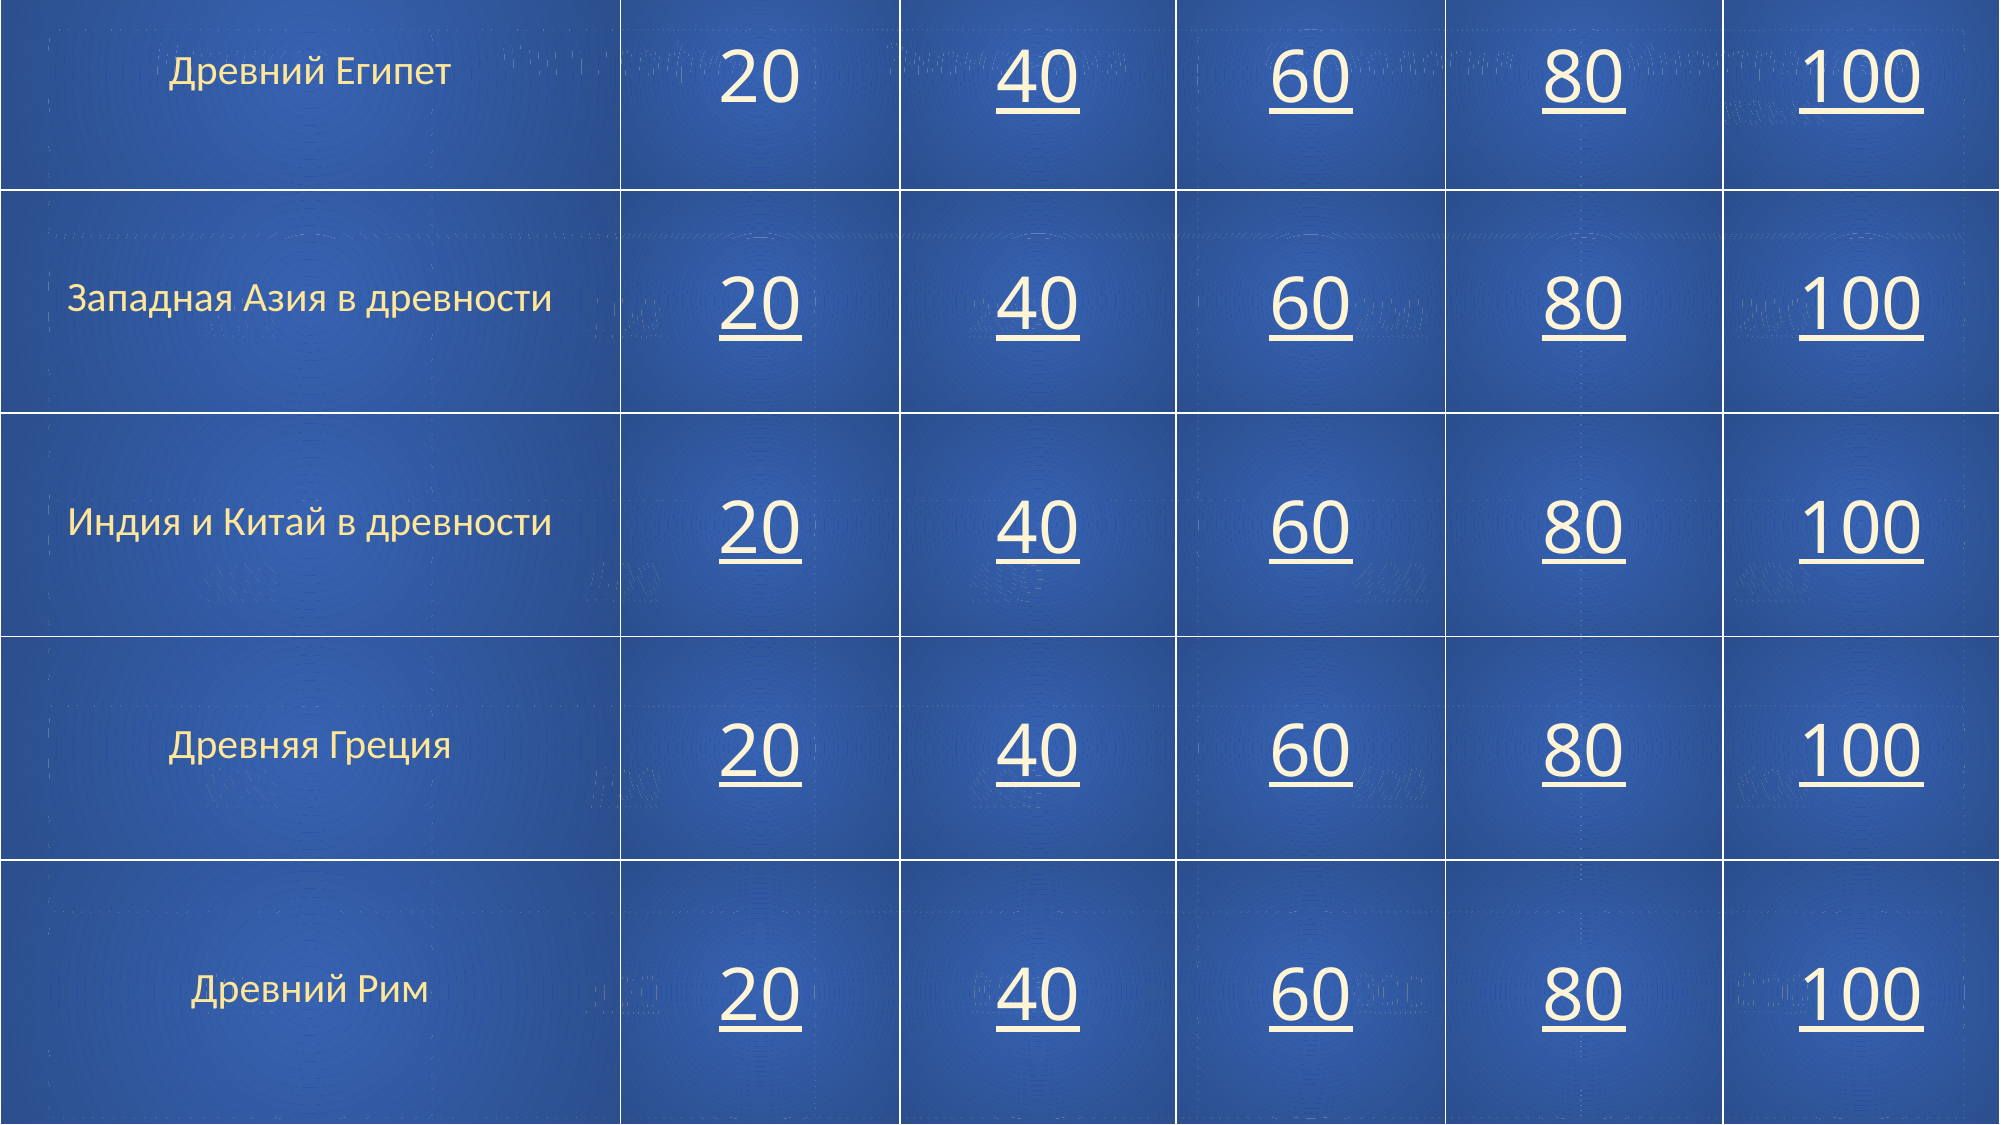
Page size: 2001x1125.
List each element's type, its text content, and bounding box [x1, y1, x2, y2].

table_cell 40 [901, 414, 1175, 636]
table_cell 60 [1177, 414, 1445, 636]
table_cell 60 [1177, 191, 1445, 412]
table_cell 100 [1724, 191, 1999, 412]
table_cell Западная Азия в древности [1, 191, 620, 412]
table_header 100 [1724, 0, 1999, 189]
table_cell 100 [1724, 414, 1999, 636]
table_header 80 [1446, 0, 1722, 189]
table_cell 100 [1724, 637, 1999, 859]
table_cell Древний Рим [1, 861, 620, 1124]
table_header Древний Египет [1, 0, 620, 189]
table_cell 100 [1724, 861, 1999, 1124]
table_cell 40 [901, 861, 1175, 1124]
table_cell 20 [621, 861, 899, 1124]
table_cell 60 [1177, 637, 1445, 859]
table_header 20 [621, 0, 899, 189]
table_cell 80 [1446, 861, 1722, 1124]
table_header 40 [901, 0, 1175, 189]
table_cell Древняя Греция [1, 637, 620, 859]
table_cell 40 [901, 191, 1175, 412]
table_cell 20 [621, 414, 899, 636]
table_cell 80 [1446, 637, 1722, 859]
table_cell 60 [1177, 861, 1445, 1124]
table_cell 20 [621, 637, 899, 859]
table_cell 80 [1446, 414, 1722, 636]
table_cell 40 [901, 637, 1175, 859]
table_header 60 [1177, 0, 1445, 189]
table_cell Индия и Китай в древности [1, 414, 620, 636]
table_cell 20 [621, 191, 899, 412]
table_cell 80 [1446, 191, 1722, 412]
